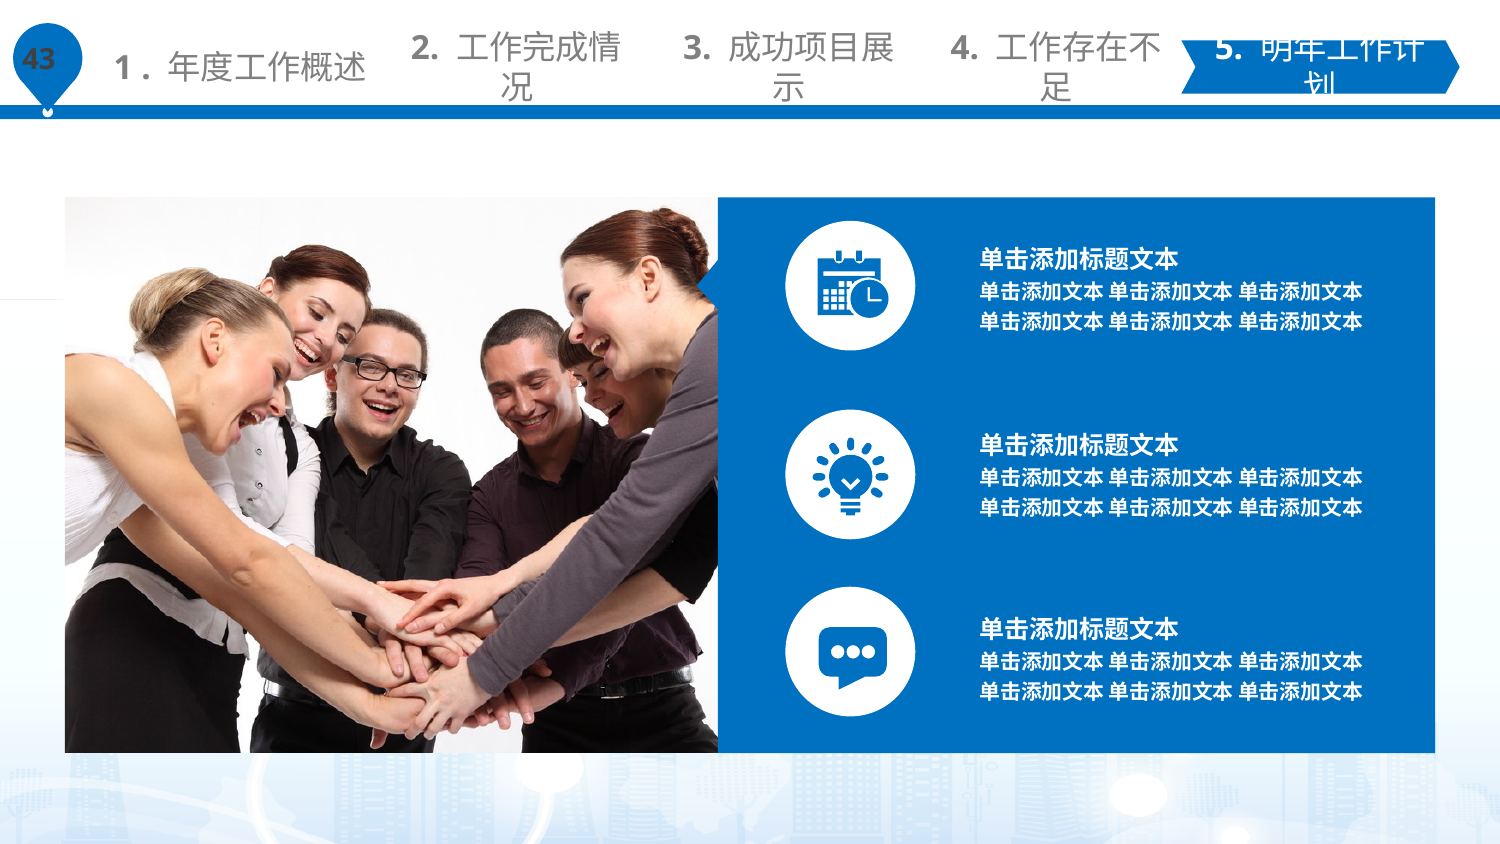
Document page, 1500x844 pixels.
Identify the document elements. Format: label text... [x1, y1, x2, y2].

picture [0, 0, 1500, 105]
text_box 单击添加标题文本 单击添加文本 单击添加文本 单击添加文本 单击添加文本 单击添加文本 单击添加文本 [964, 230, 1383, 342]
text_box 单击添加标题文本 单击添加文本 单击添加文本 单击添加文本 单击添加文本 单击添加文本 单击添加文本 [964, 600, 1383, 712]
text_box [1436, 38, 1462, 96]
text_box [1179, 38, 1205, 96]
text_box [785, 220, 916, 351]
text_box 单击添加标题文本 单击添加文本 单击添加文本 单击添加文本 单击添加文本 单击添加文本 单击添加文本 [964, 416, 1383, 527]
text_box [785, 586, 916, 717]
text_box 2. 工作完成情况 [401, 26, 632, 107]
text_box 5. 明年工作计划 [1205, 26, 1436, 107]
text_box [0, 120, 1500, 844]
text_box 1 . 年度工作概述 [100, 46, 380, 87]
text_box 3. 成功项目展示 [673, 26, 905, 107]
text_box 4. 工作存在不足 [941, 26, 1172, 107]
text_box [64, 197, 717, 753]
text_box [785, 409, 916, 540]
text_box [696, 197, 1436, 754]
